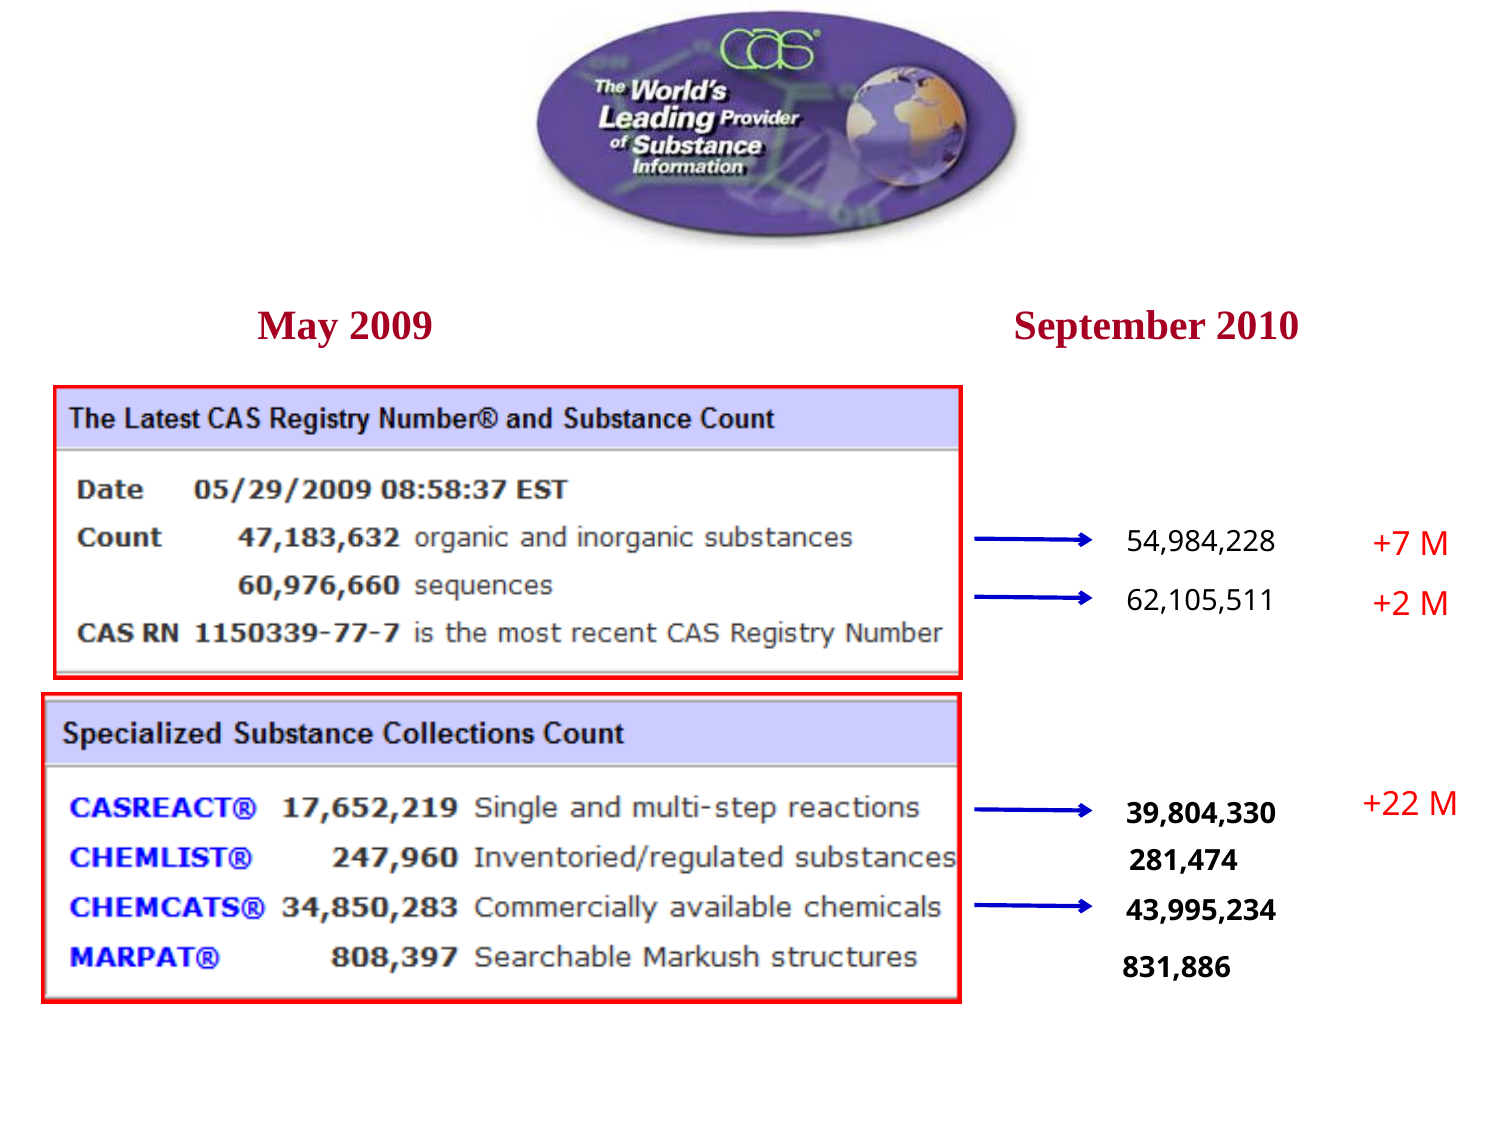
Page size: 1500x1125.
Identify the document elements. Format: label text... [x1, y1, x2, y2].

text_box May 2009 [242, 290, 449, 356]
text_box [1340, 514, 1482, 831]
picture [52, 385, 963, 680]
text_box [974, 290, 1317, 992]
picture [515, 0, 1034, 251]
picture [40, 692, 962, 1005]
